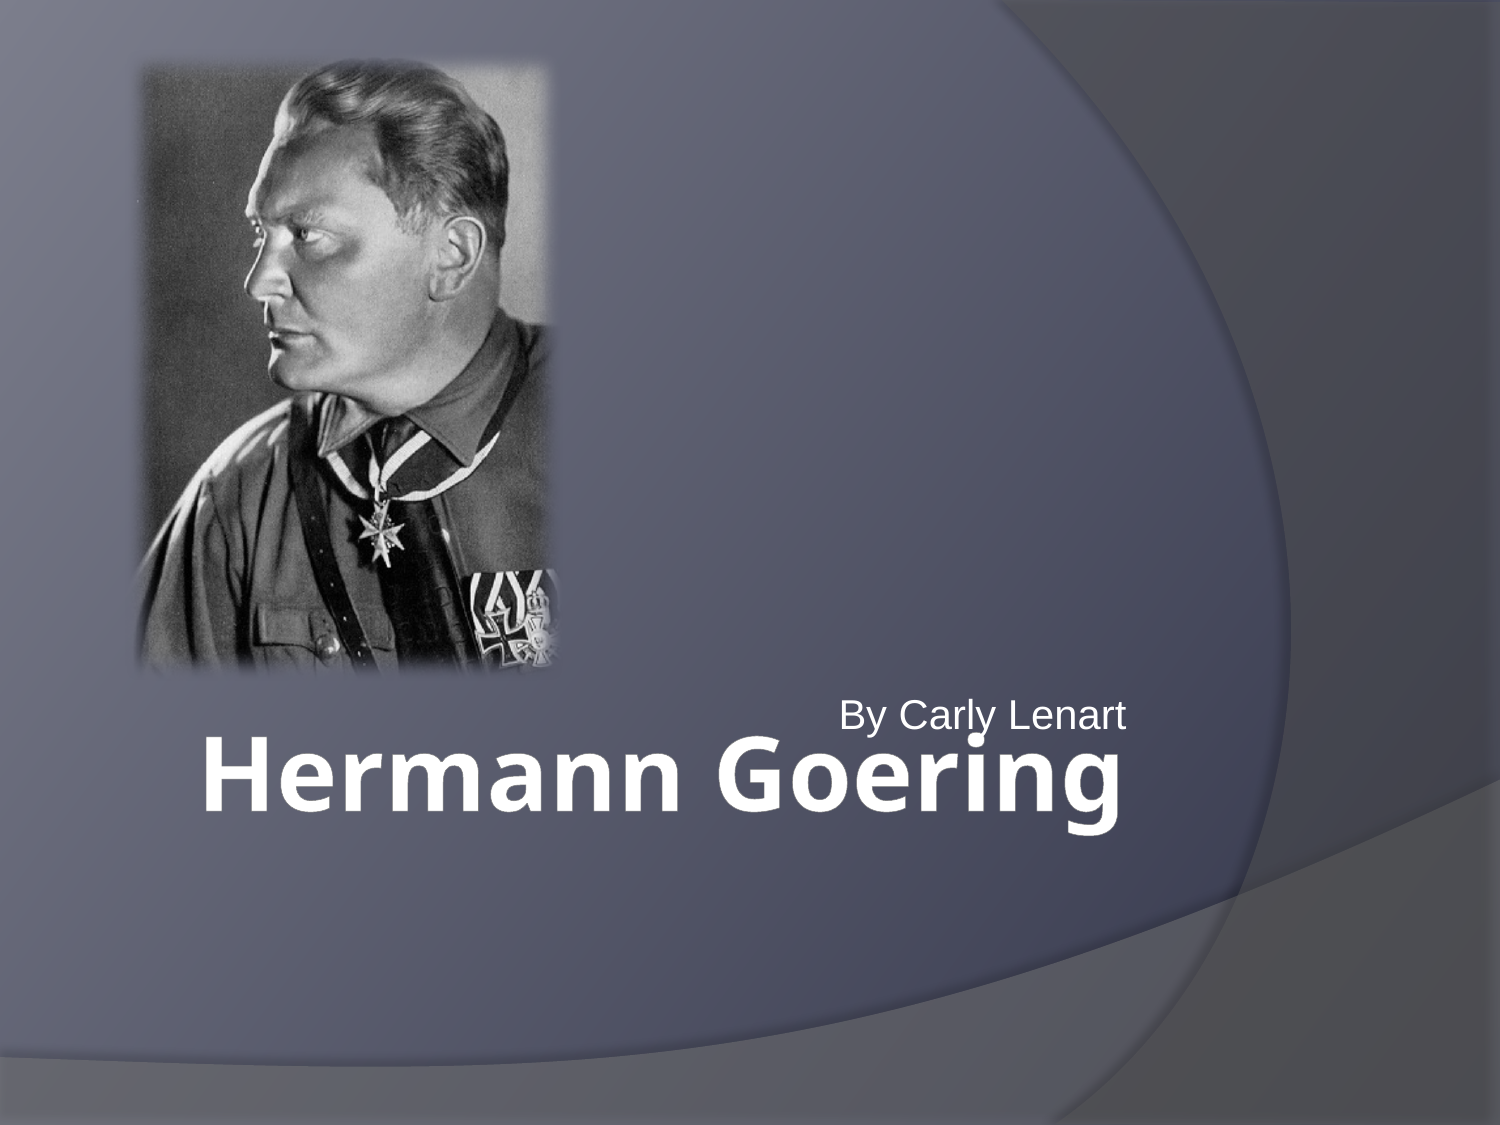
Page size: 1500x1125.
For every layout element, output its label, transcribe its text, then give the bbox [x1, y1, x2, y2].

subtitle By Carly Lenart [71, 675, 1134, 738]
picture [124, 49, 563, 681]
title Hermann Goering [70, 699, 1134, 925]
